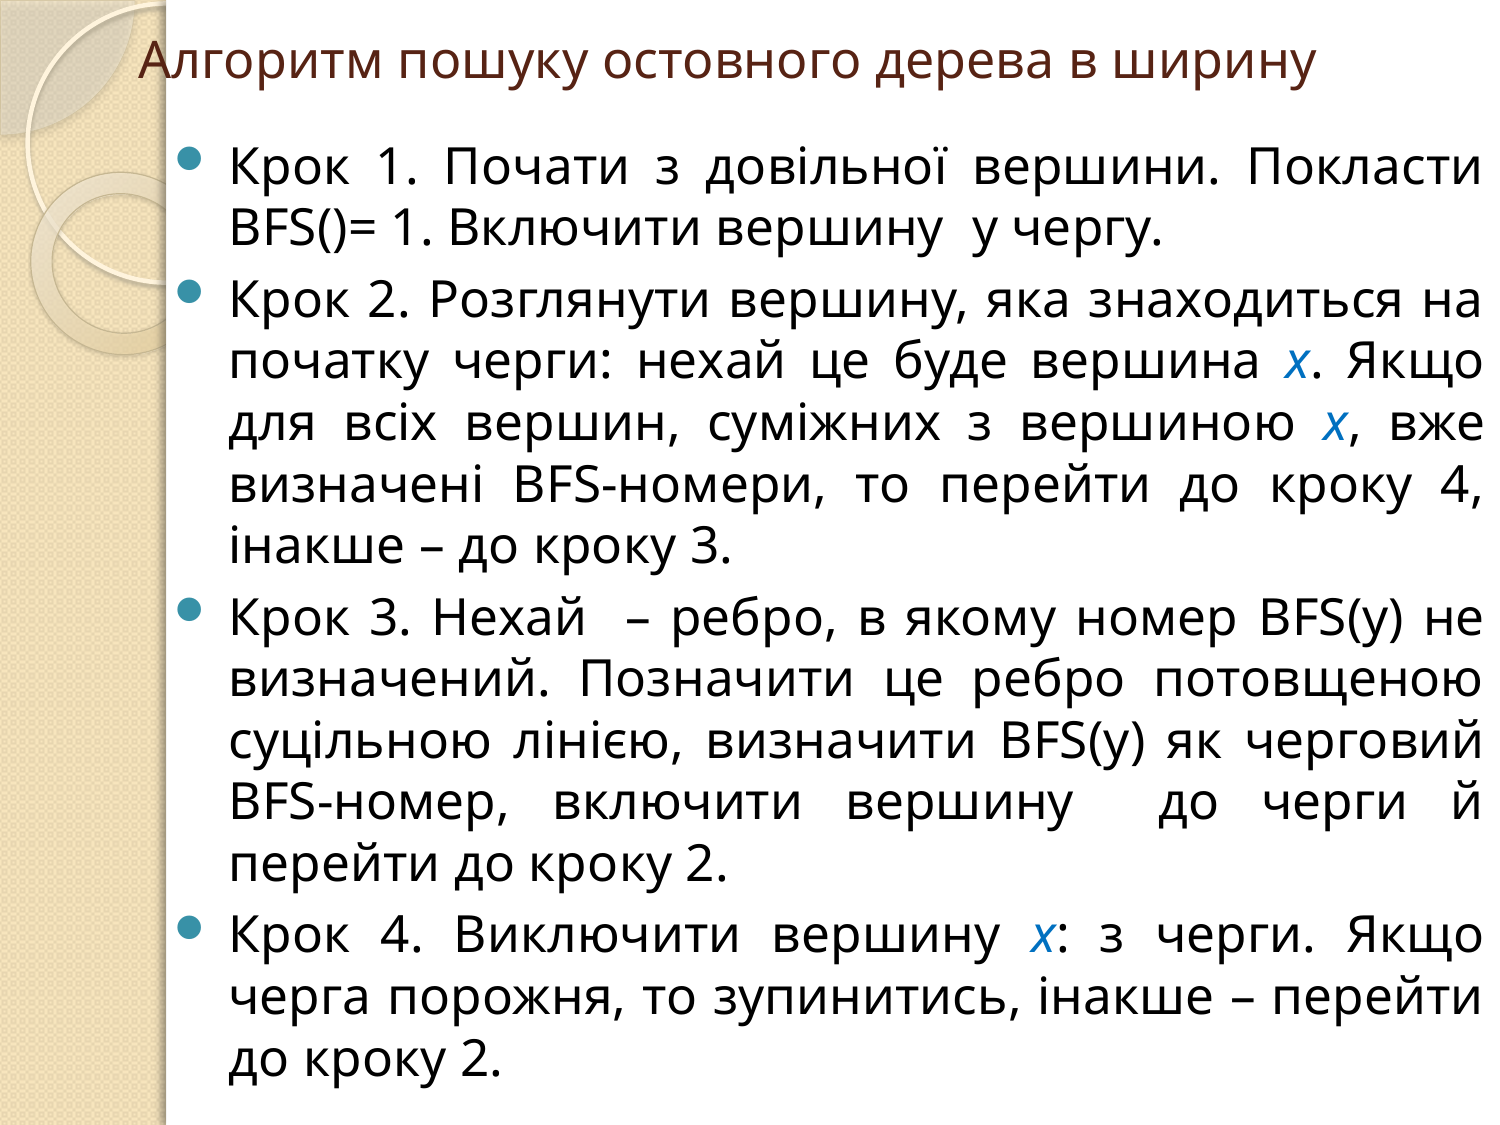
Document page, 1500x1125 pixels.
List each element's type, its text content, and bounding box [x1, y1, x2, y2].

title Алгоритм пошуку остовного дерева в ширину [123, 1, 1500, 114]
